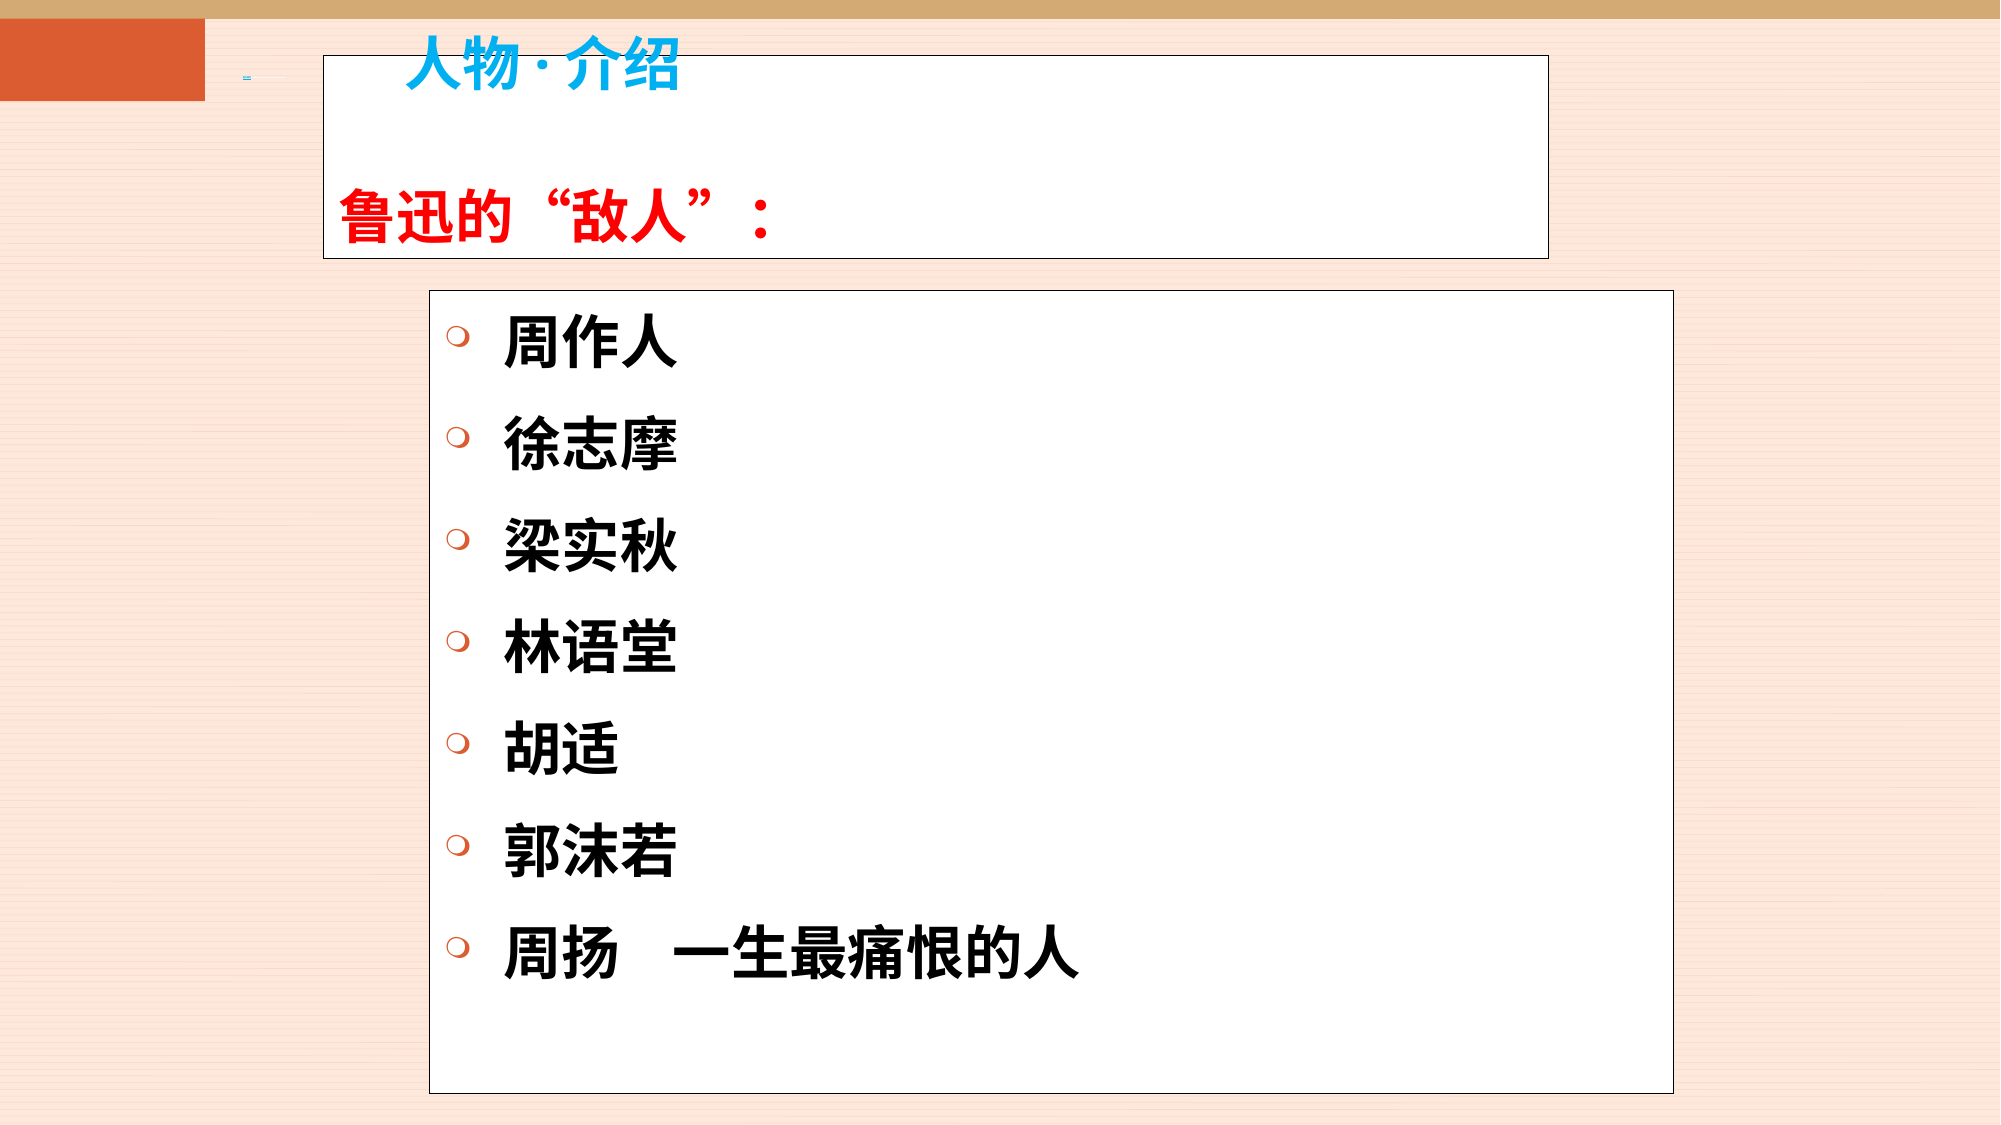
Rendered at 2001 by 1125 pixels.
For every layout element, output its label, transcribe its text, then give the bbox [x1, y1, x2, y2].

title 鲁迅的“敌人”： [323, 55, 1549, 259]
text_box 人物·介绍 [352, 20, 734, 104]
list 周作人 徐志摩 梁实秋 林语堂 胡适 郭沫若 周扬 一生最痛恨的人 [429, 290, 1674, 1094]
